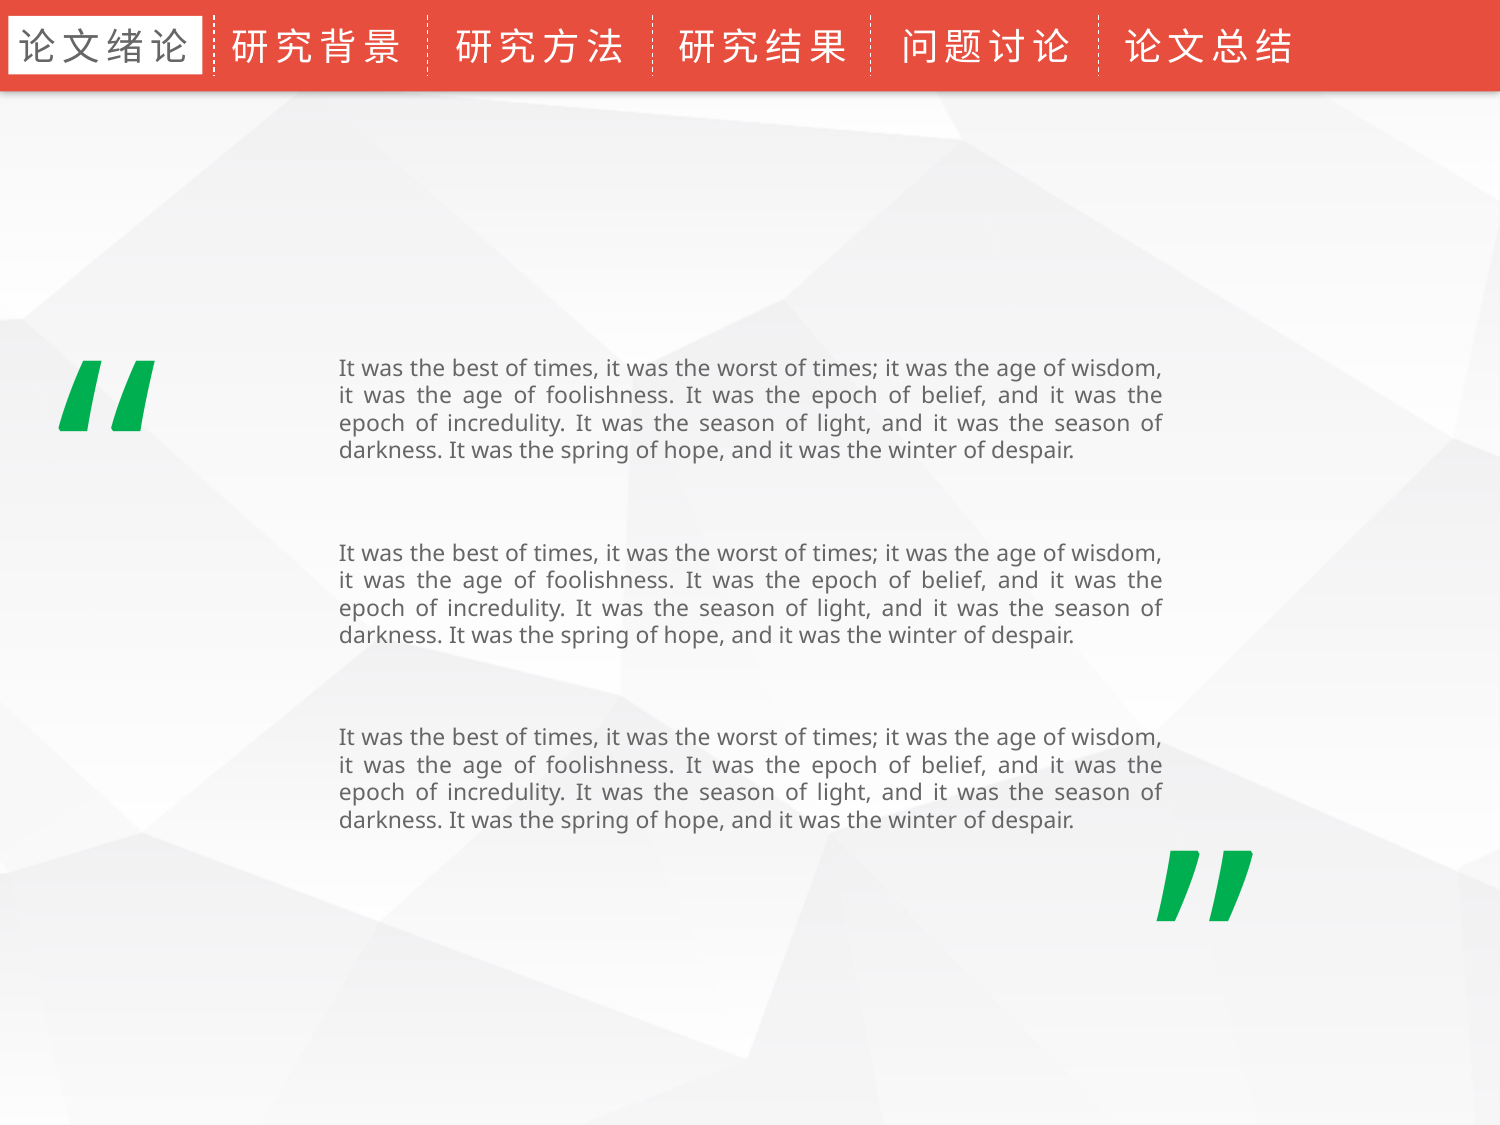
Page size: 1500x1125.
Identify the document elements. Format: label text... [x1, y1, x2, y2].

text_box “ [40, 271, 277, 631]
text_box 研究结果 [871, 15, 876, 76]
text_box It was the best of times, it was the worst of times; it was the age of wisdom, it was the age of foolishness. It was the epoch of belief, and it was the epoch of incredulity. It was the season of light, and it was the season of darkness. It was the spring of hope, and it was the winter of despair. [324, 345, 1179, 471]
text_box 论文绪论 [4, 15, 213, 76]
text_box [0, 0, 1500, 92]
text_box 研究方法 [440, 15, 652, 76]
text_box It was the best of times, it was the worst of times; it was the age of wisdom, it was the age of foolishness. It was the epoch of belief, and it was the epoch of incredulity. It was the season of light, and it was the season of darkness. It was the spring of hope, and it was the winter of despair. [324, 715, 1179, 841]
text_box 研究背景 [217, 15, 427, 76]
picture [0, 92, 1500, 1125]
text_box ” [1138, 761, 1375, 1122]
text_box 论文总结 [1109, 15, 1322, 76]
text_box It was the best of times, it was the worst of times; it was the age of wisdom, it was the age of foolishness. It was the epoch of belief, and it was the epoch of incredulity. It was the season of light, and it was the season of darkness. It was the spring of hope, and it was the winter of despair. [324, 530, 1179, 656]
text_box 问题讨论 [886, 15, 1098, 76]
text_box 研究结果 [663, 15, 870, 76]
